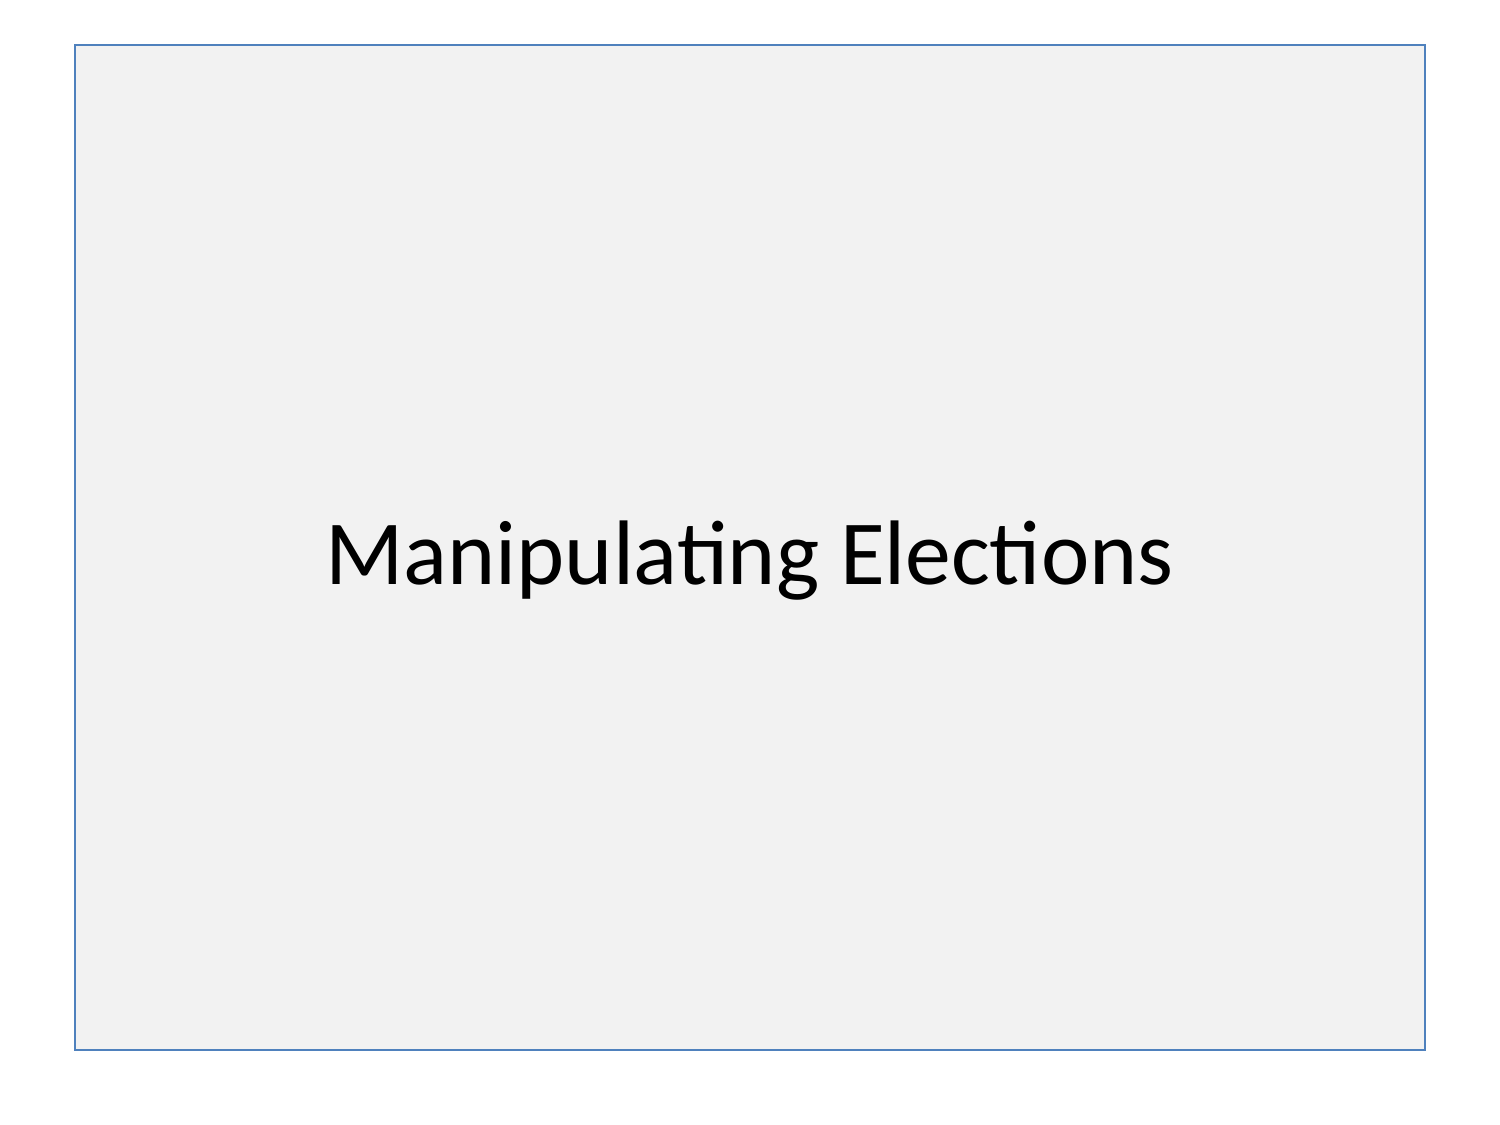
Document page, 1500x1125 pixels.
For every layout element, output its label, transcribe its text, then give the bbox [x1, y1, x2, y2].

title Manipulating Elections [74, 44, 1426, 1051]
